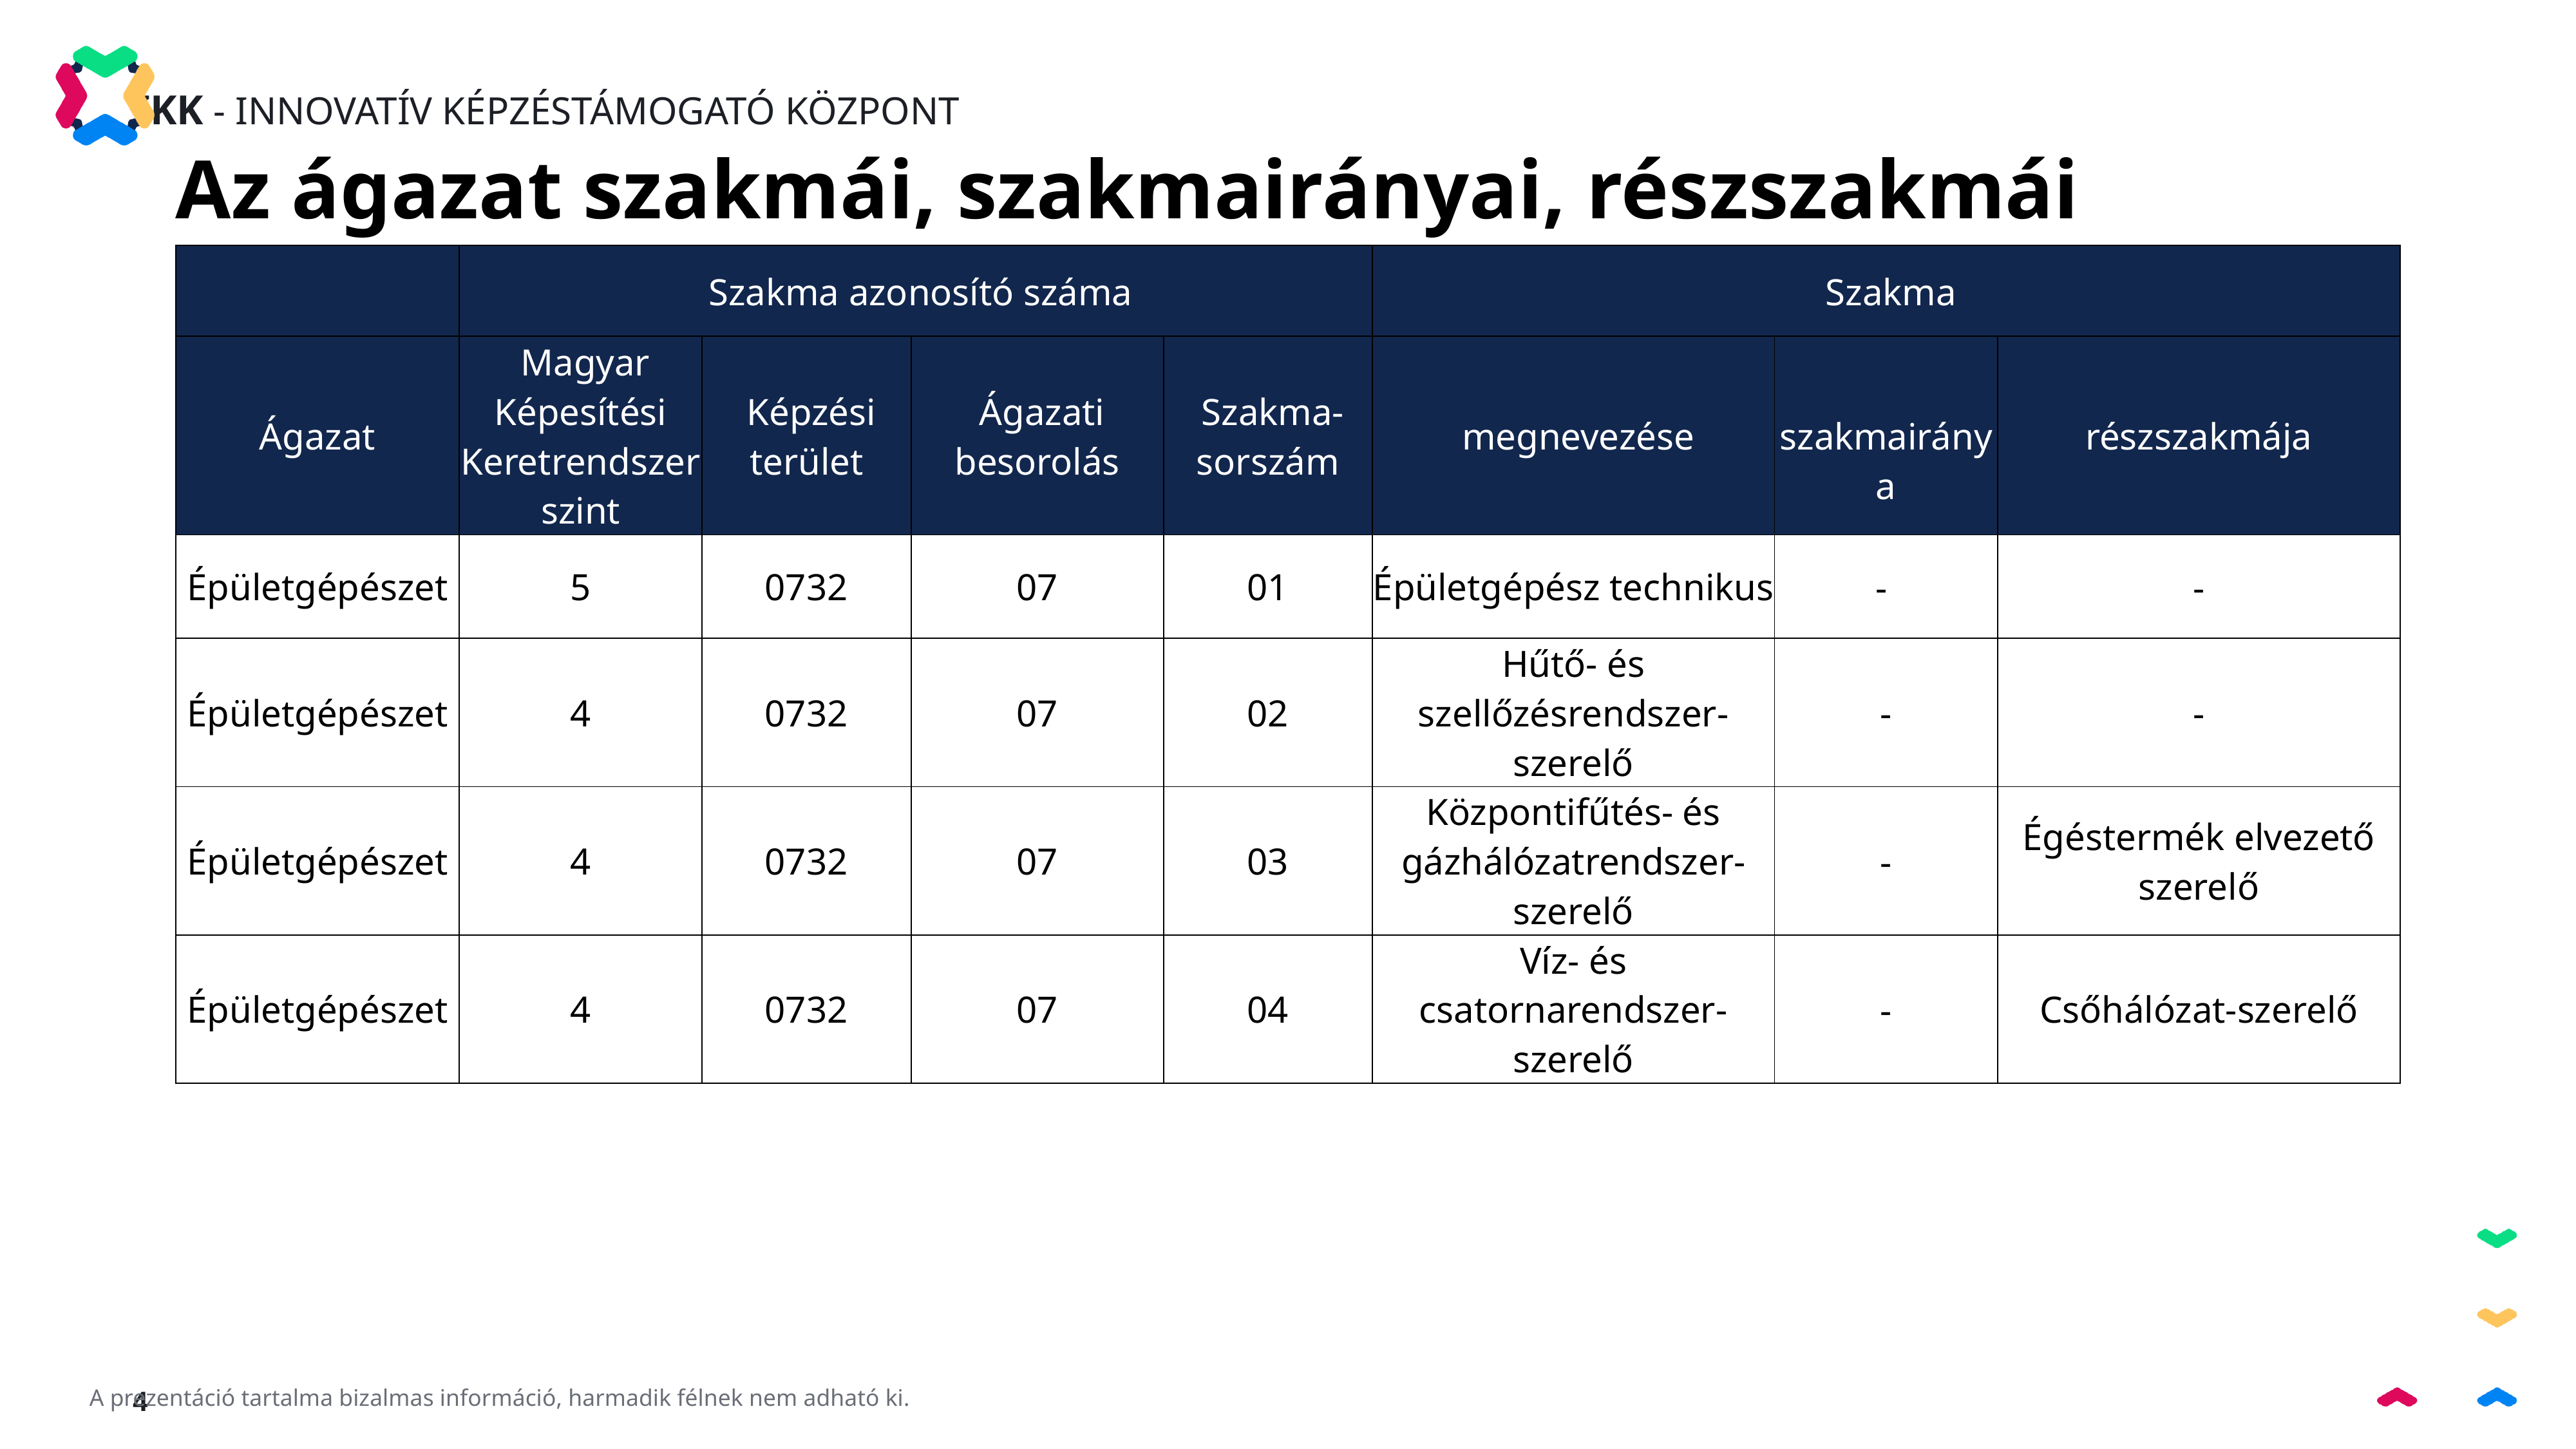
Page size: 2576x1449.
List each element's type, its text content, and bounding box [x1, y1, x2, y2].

table_cell Ágazat [176, 337, 459, 535]
table_cell szakmairánya [1775, 337, 1997, 535]
table_header Szakma [1373, 246, 2400, 336]
table_cell 07 [912, 535, 1163, 638]
list Az ágazat szakmái, szakmairányai, részszakmái [175, 138, 2336, 245]
table_cell 0732 [703, 787, 911, 934]
table_cell Víz- és csatornarendszer-szerelő [1373, 936, 1774, 1083]
table_cell Égéstermék elvezető szerelő [1998, 787, 2400, 934]
table_cell 4 [460, 639, 701, 786]
table_cell Központifűtés- és gázhálózatrendszer-szerelő [1373, 787, 1774, 934]
table_cell - [1775, 535, 1997, 638]
table_cell Csőhálózat-szerelő [1998, 936, 2400, 1083]
table_cell Képzési terület [703, 337, 911, 535]
table_header Szakma azonosító száma [460, 246, 1372, 336]
table_cell - [1998, 639, 2400, 786]
table_cell - [1775, 787, 1997, 934]
table_cell - [1998, 535, 2400, 638]
table_cell Szakma-sorszám [1164, 337, 1372, 535]
table_cell 02 [1164, 639, 1372, 786]
table_cell Magyar Képesítési Keretrendszer szint [460, 337, 701, 535]
table_cell Hűtő- és szellőzésrendszer-szerelő [1373, 639, 1774, 786]
table_cell 0732 [703, 639, 911, 786]
table_cell - [1775, 639, 1997, 786]
table_cell - [1775, 936, 1997, 1083]
table_header [176, 246, 459, 336]
table_cell Épületgépészet [176, 936, 459, 1083]
table_cell 07 [912, 787, 1163, 934]
picture [55, 46, 155, 146]
table_cell 04 [1164, 936, 1372, 1083]
table_cell Épületgépészet [176, 639, 459, 786]
table_cell 5 [460, 535, 701, 638]
table_cell Épületgépész technikus [1373, 535, 1774, 638]
table_cell 0732 [703, 936, 911, 1083]
table_cell 0732 [703, 535, 911, 638]
table_cell Ágazati besorolás [912, 337, 1163, 535]
table_cell megnevezése [1373, 337, 1774, 535]
picture [2377, 1229, 2517, 1406]
table_cell 07 [912, 936, 1163, 1083]
table_cell 03 [1164, 787, 1372, 934]
table_cell Épületgépészet [176, 787, 459, 934]
table_cell 4 [460, 936, 701, 1083]
table_cell 07 [912, 639, 1163, 786]
table_cell 4 [460, 787, 701, 934]
table_cell részszakmája [1998, 337, 2400, 535]
table_cell 01 [1164, 535, 1372, 638]
table_cell Épületgépészet [176, 535, 459, 638]
